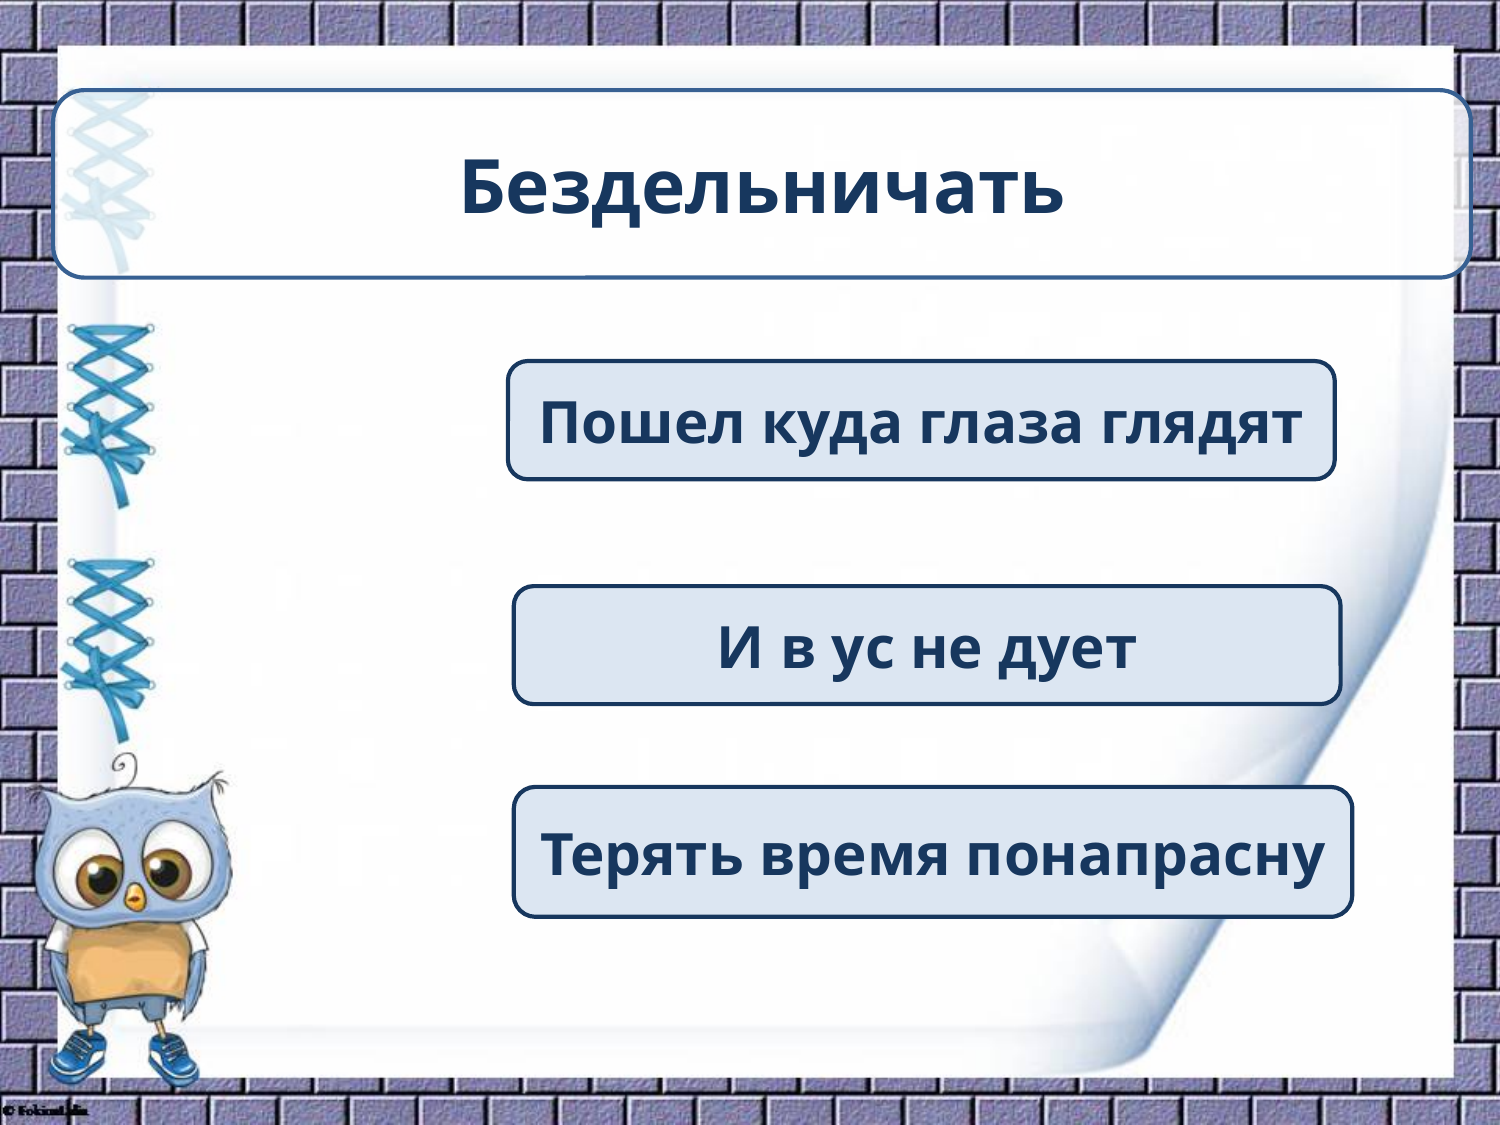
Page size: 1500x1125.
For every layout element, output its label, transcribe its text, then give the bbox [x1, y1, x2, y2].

picture [0, 0, 1500, 1125]
text_box Терять время понапрасну [511, 784, 1355, 919]
text_box Пошел куда глаза глядят [505, 358, 1337, 482]
text_box Бездельничать [51, 88, 1473, 280]
text_box И в ус не дует [511, 584, 1343, 707]
